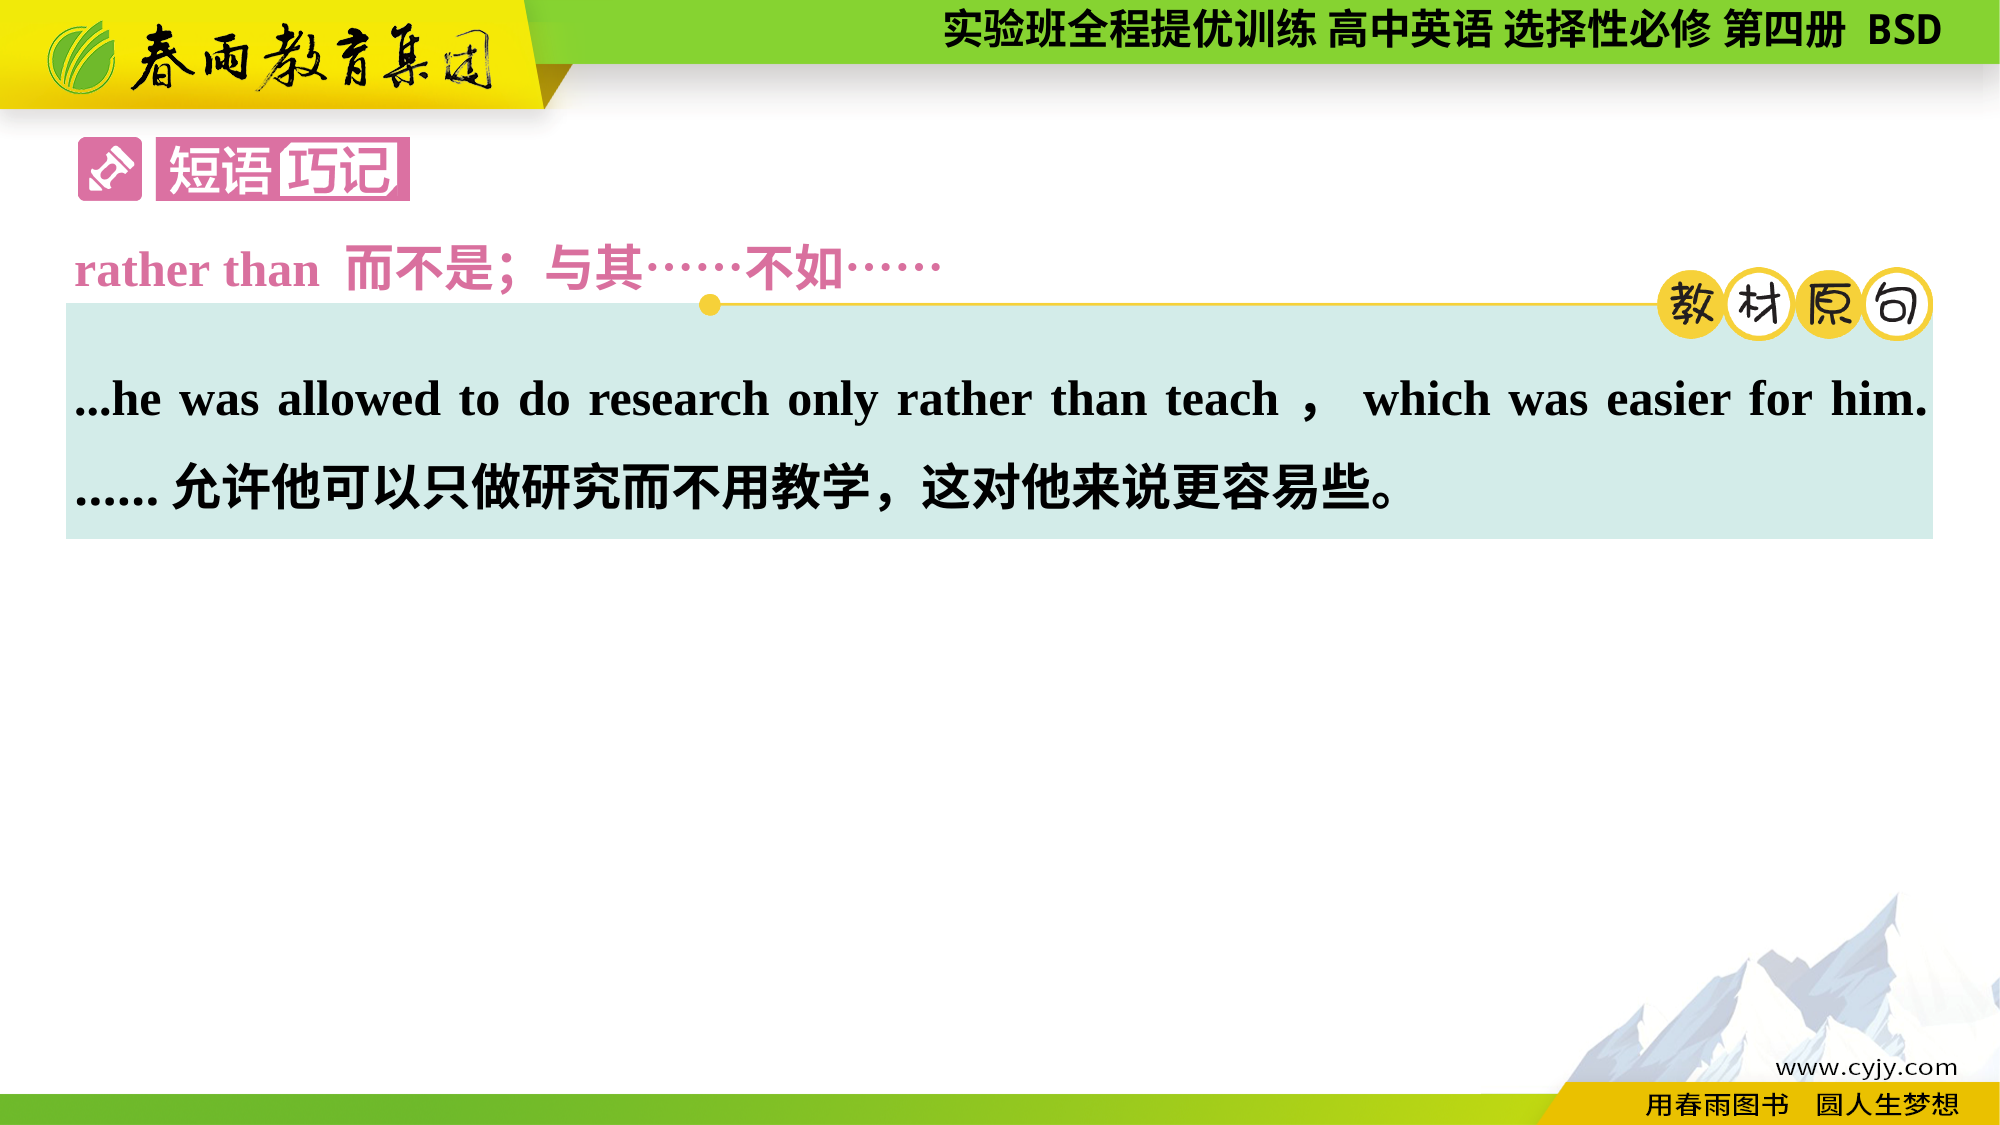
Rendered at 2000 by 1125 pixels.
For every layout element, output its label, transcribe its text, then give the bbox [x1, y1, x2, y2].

picture [0, 0, 2000, 1125]
list rather than 而不是；与其……不如…… ...he was allowed to do research only rather than teach，which was easier for him.……允许他可以只做研究而不用教学，这对他来说更容易些。 [59, 198, 1944, 527]
